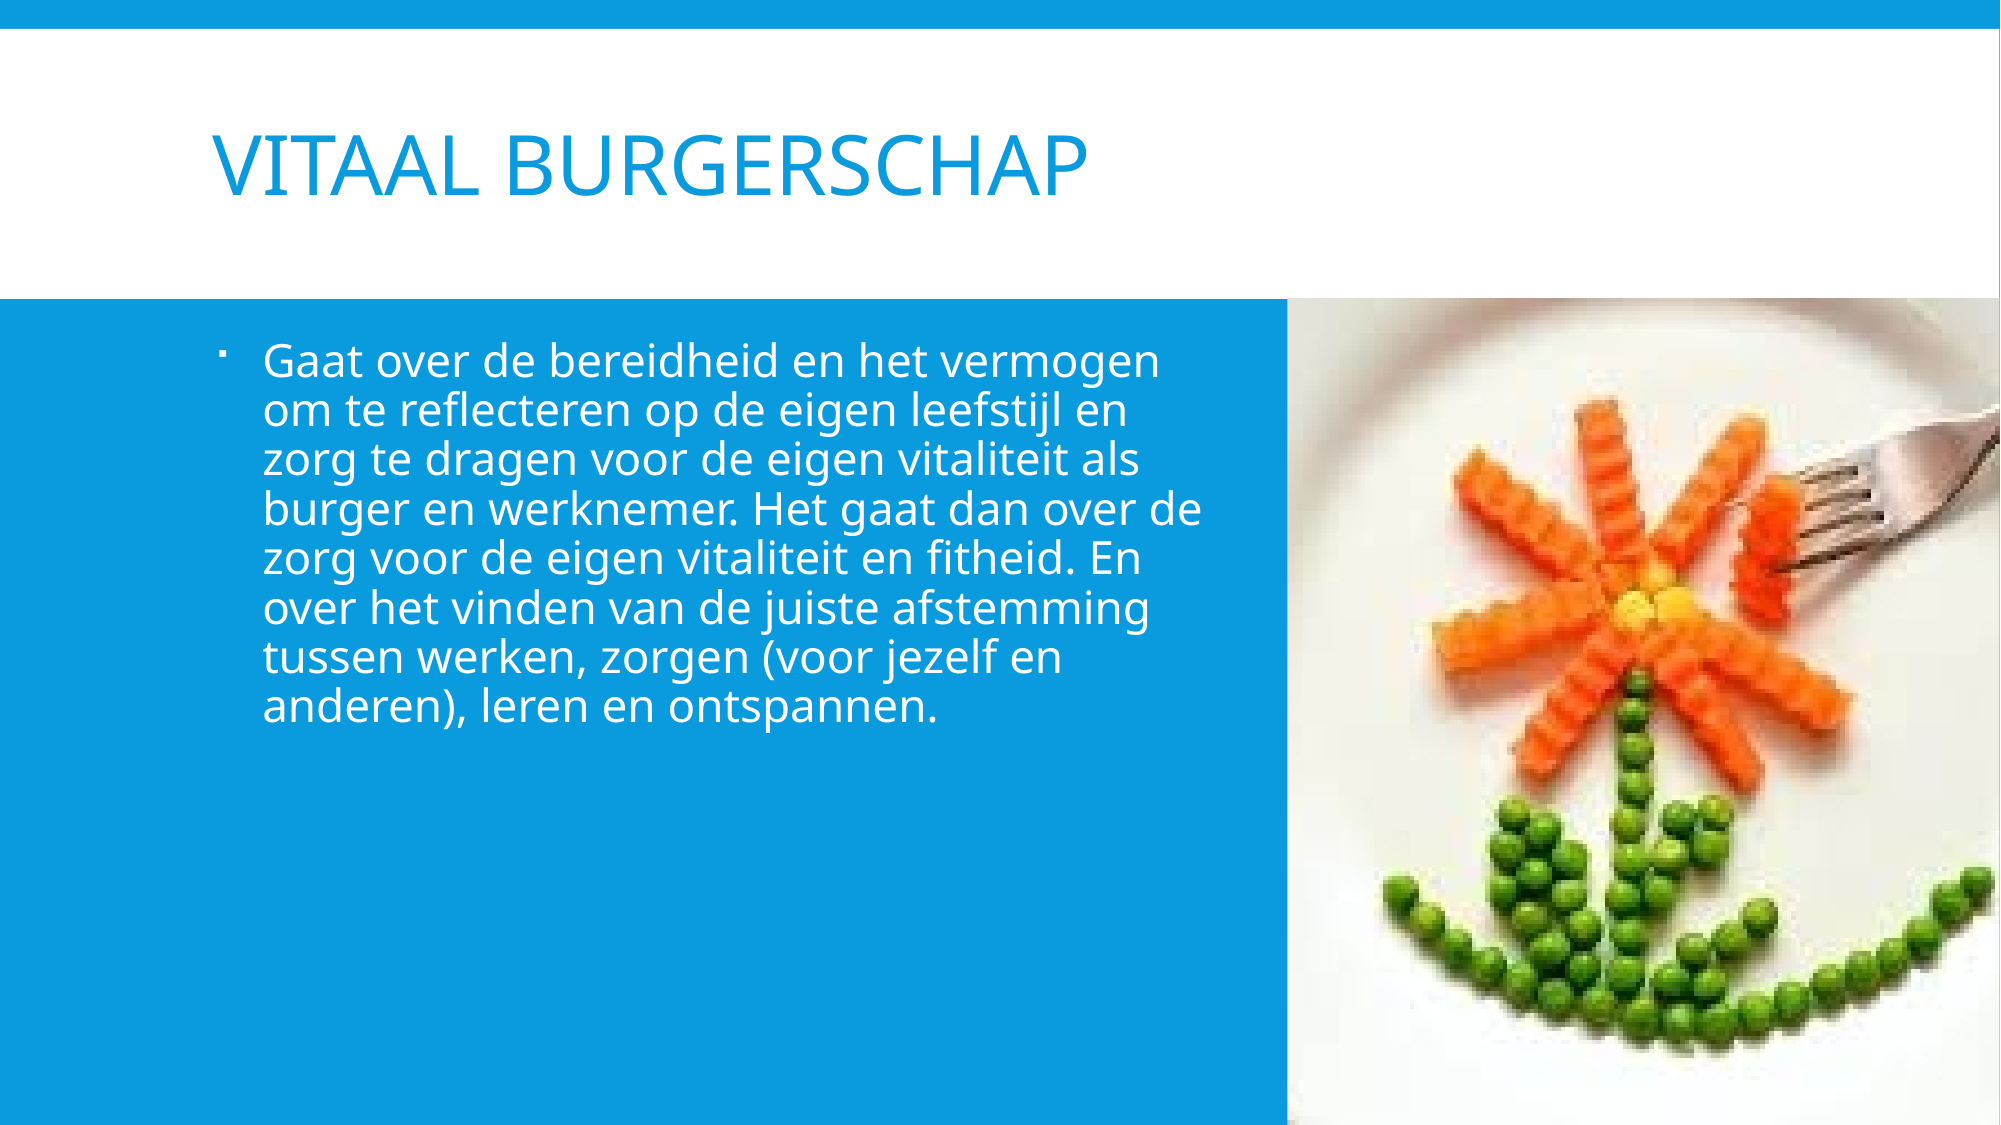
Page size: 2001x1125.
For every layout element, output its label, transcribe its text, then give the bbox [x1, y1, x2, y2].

picture [1288, 298, 2000, 1125]
list Gaat over de bereidheid en het vermogen om te reflecteren op de eigen leefstijl en zorg te dragen voor de eigen vitaliteit als burger en werknemer. Het gaat dan over de zorg voor de eigen vitaliteit en fitheid. En over het vinden van de juiste afstemming tussen werken, zorgen (voor jezelf en anderen), leren en ontspannen. [197, 329, 1225, 1020]
title Vitaal burgerschap [197, 46, 1803, 295]
